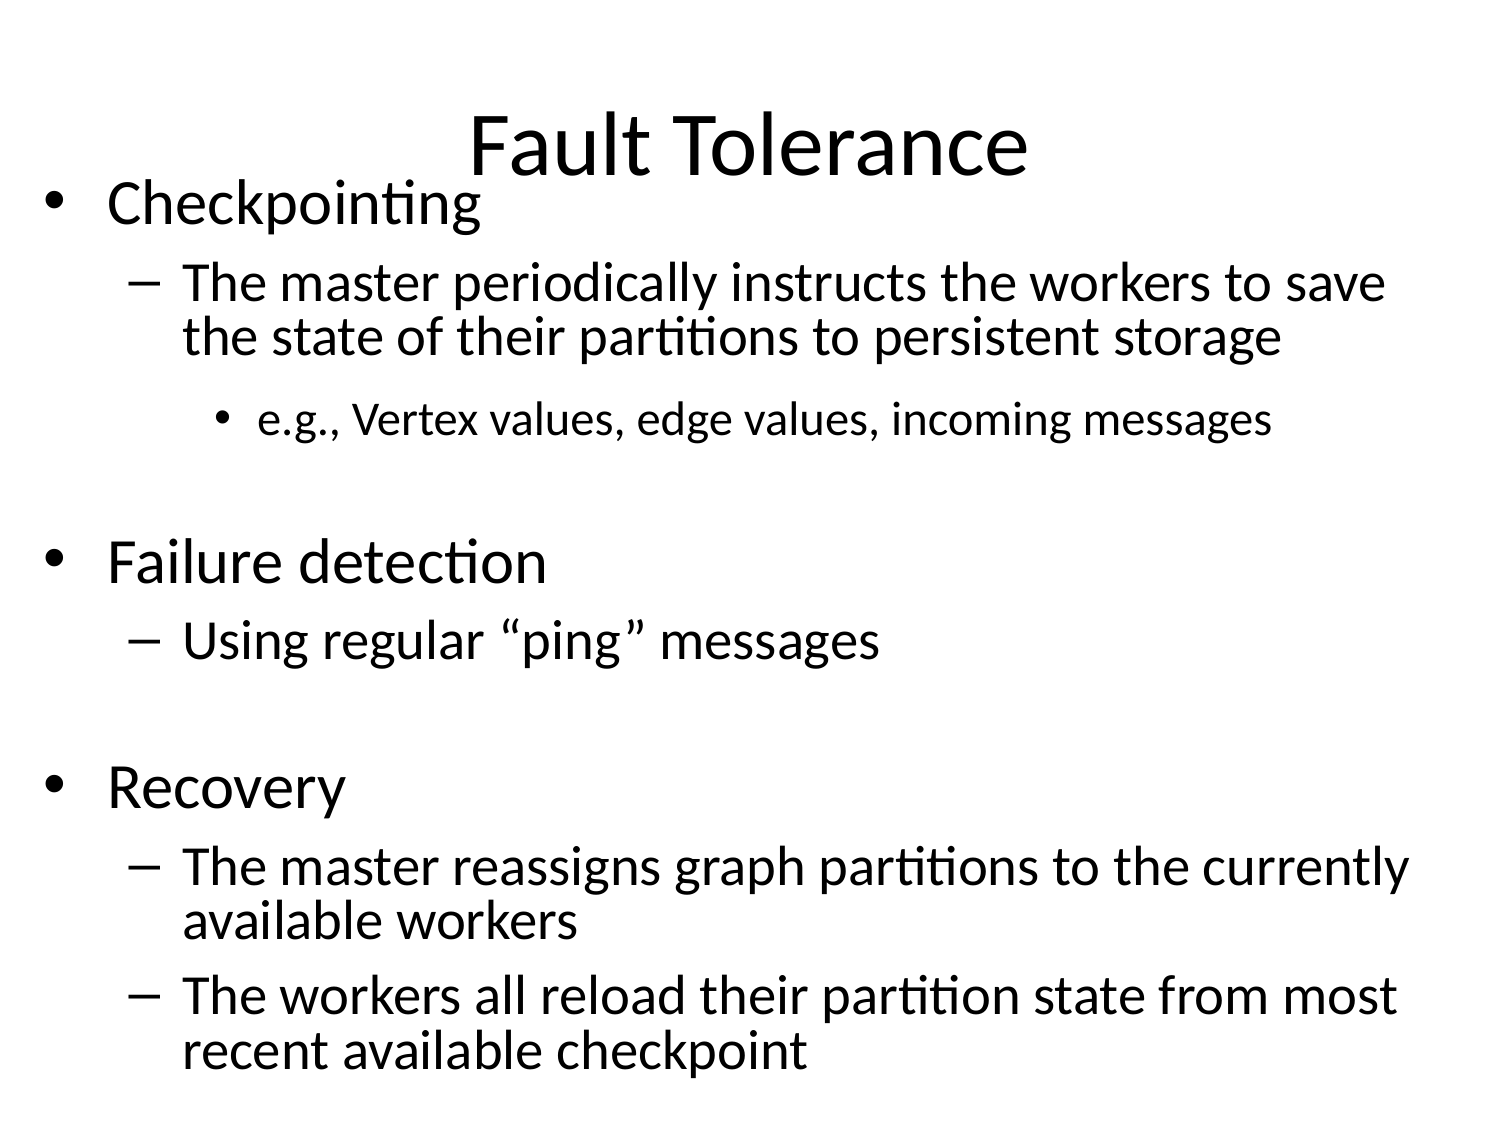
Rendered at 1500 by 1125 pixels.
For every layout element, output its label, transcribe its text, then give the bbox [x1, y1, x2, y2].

list Checkpointing The master periodically instructs the workers to save the state of their partitions to persistent storage e.g., Vertex values, edge values, incoming messages Failure detection Using regular “ping” messages Recovery The master reassigns graph partitions to the currently available workers The workers all reload their partition state from most recent available checkpoint [28, 175, 1472, 1094]
title Fault Tolerance [75, 45, 1425, 175]
